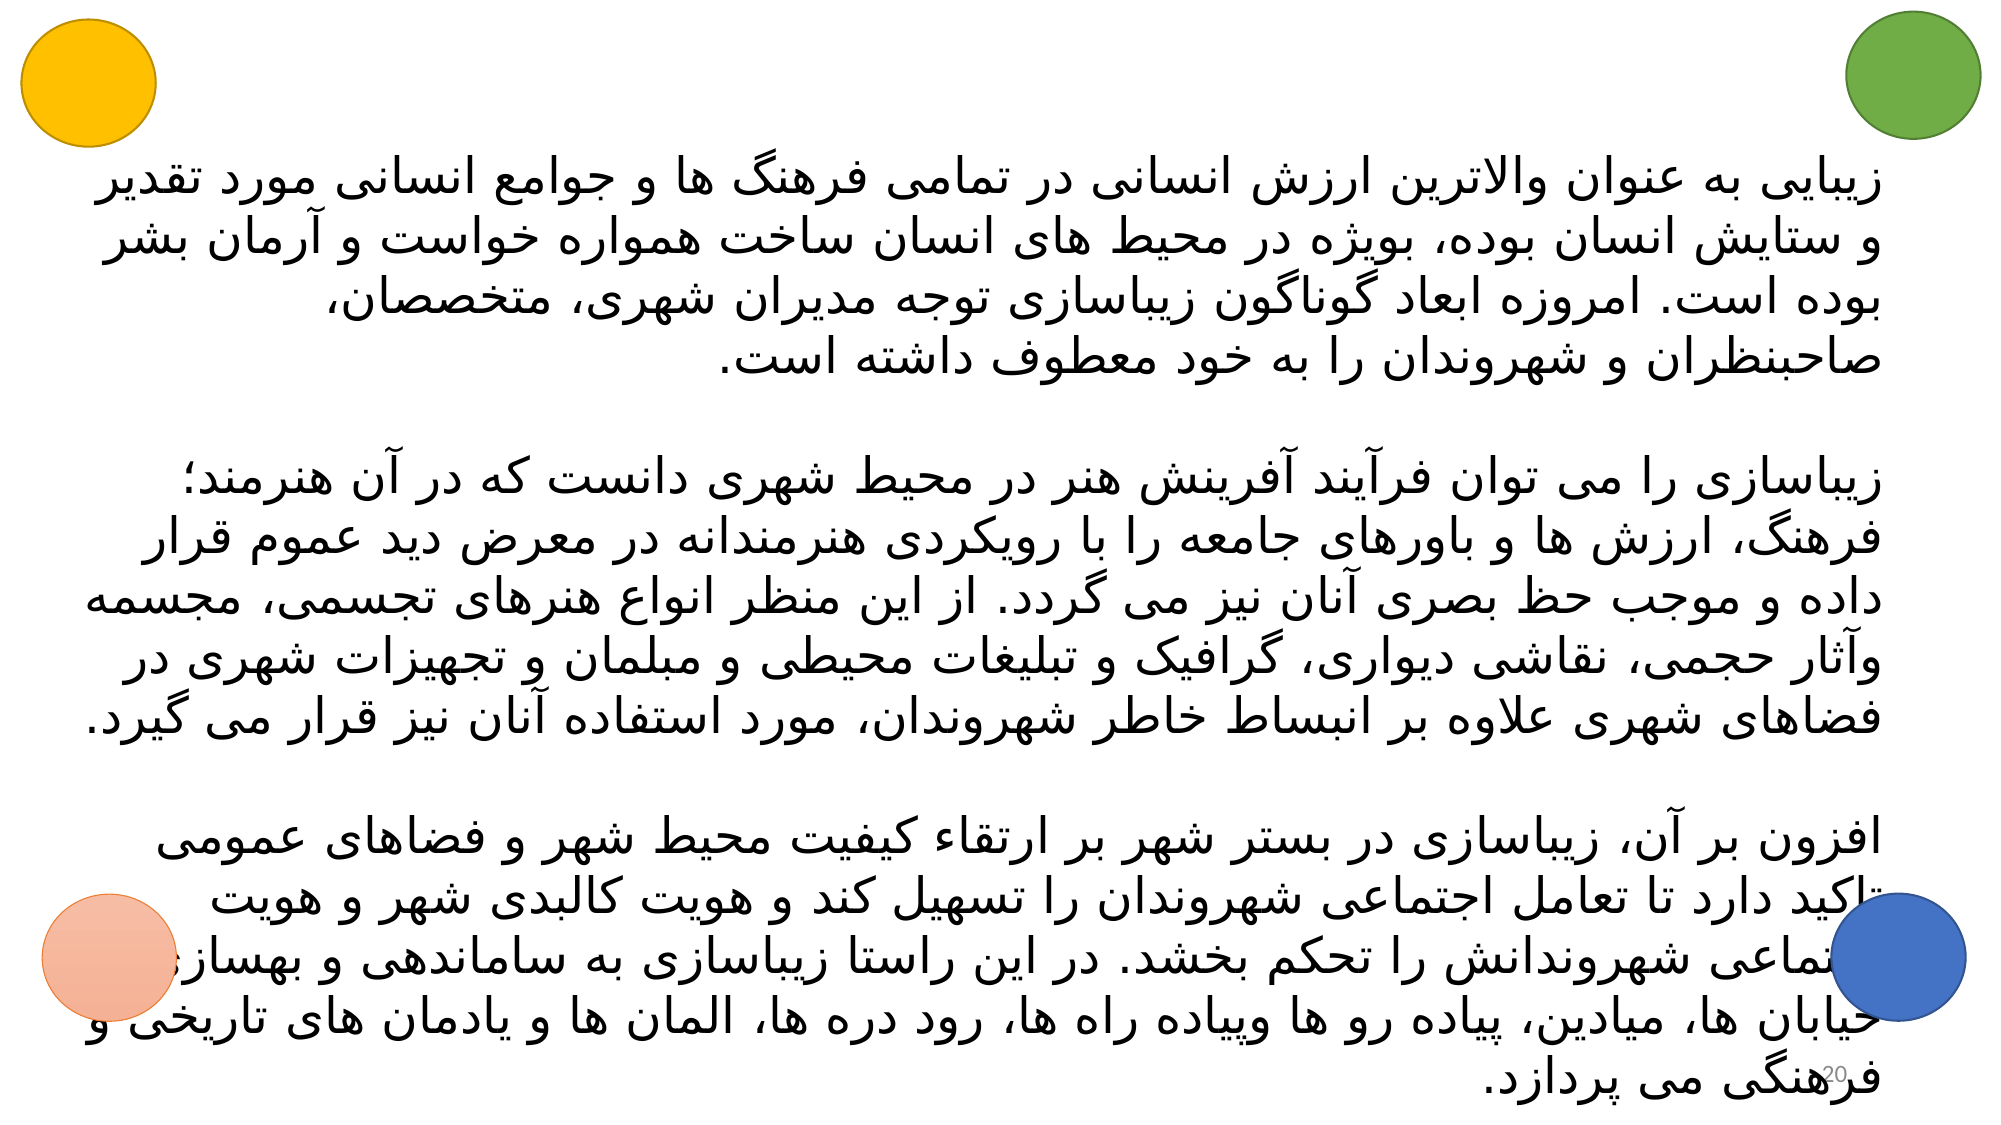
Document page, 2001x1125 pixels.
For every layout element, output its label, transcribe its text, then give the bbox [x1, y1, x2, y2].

text_box [1830, 892, 1967, 1022]
text_box [41, 893, 177, 1022]
text_box [1845, 10, 1982, 140]
text_box زیبایی به عنوان والاترین ارزش انسانی در تمامی فرهنگ ها و جوامع انسانی مورد تقدیر و ستایش انسان بوده، بویژه در محیط های انسان ساخت همواره خواست و آرمان بشر بوده است. امروزه ابعاد گوناگون زیباسازی توجه مدیران شهری، متخصصان، صاحبنظران و شهروندان را به خود معطوف داشته است. زیباسازی را می توان فرآیند آفرینش هنر در محیط شهری دانست که در آن هنرمند؛ فرهنگ، ارزش ها و باورهای جامعه را با رویکردی هنرمندانه در معرض دید عموم قرار داده و موجب حظ بصری آنان نیز می گردد. از این منظر انواع هنرهای تجسمی، مجسمه وآثار حجمی، نقاشی دیواری، گرافیک و تبلیغات محیطی و مبلمان و تجهیزات شهری در فضاهای شهری علاوه بر انبساط خاطر شهروندان، مورد استفاده آنان نیز قرار می گیرد. افزون بر آن، زیباسازی در بستر شهر بر ارتقاء کیفیت محیط شهر و فضاهای عمومی تاکید دارد تا تعامل اجتماعی شهروندان را تسهیل کند و هویت کالبدی شهر و هویت اجتماعی شهروندانش را تحکم بخشد. در این راستا زیباسازی به ساماندهی و بهسازی خیابان ها، میادین، پیاده رو ها وپیاده راه ها، رود دره ها، المان ها و یادمان های تاریخی و فرهنگی می پردازد. [58, 135, 1899, 1111]
text_box [20, 18, 157, 148]
